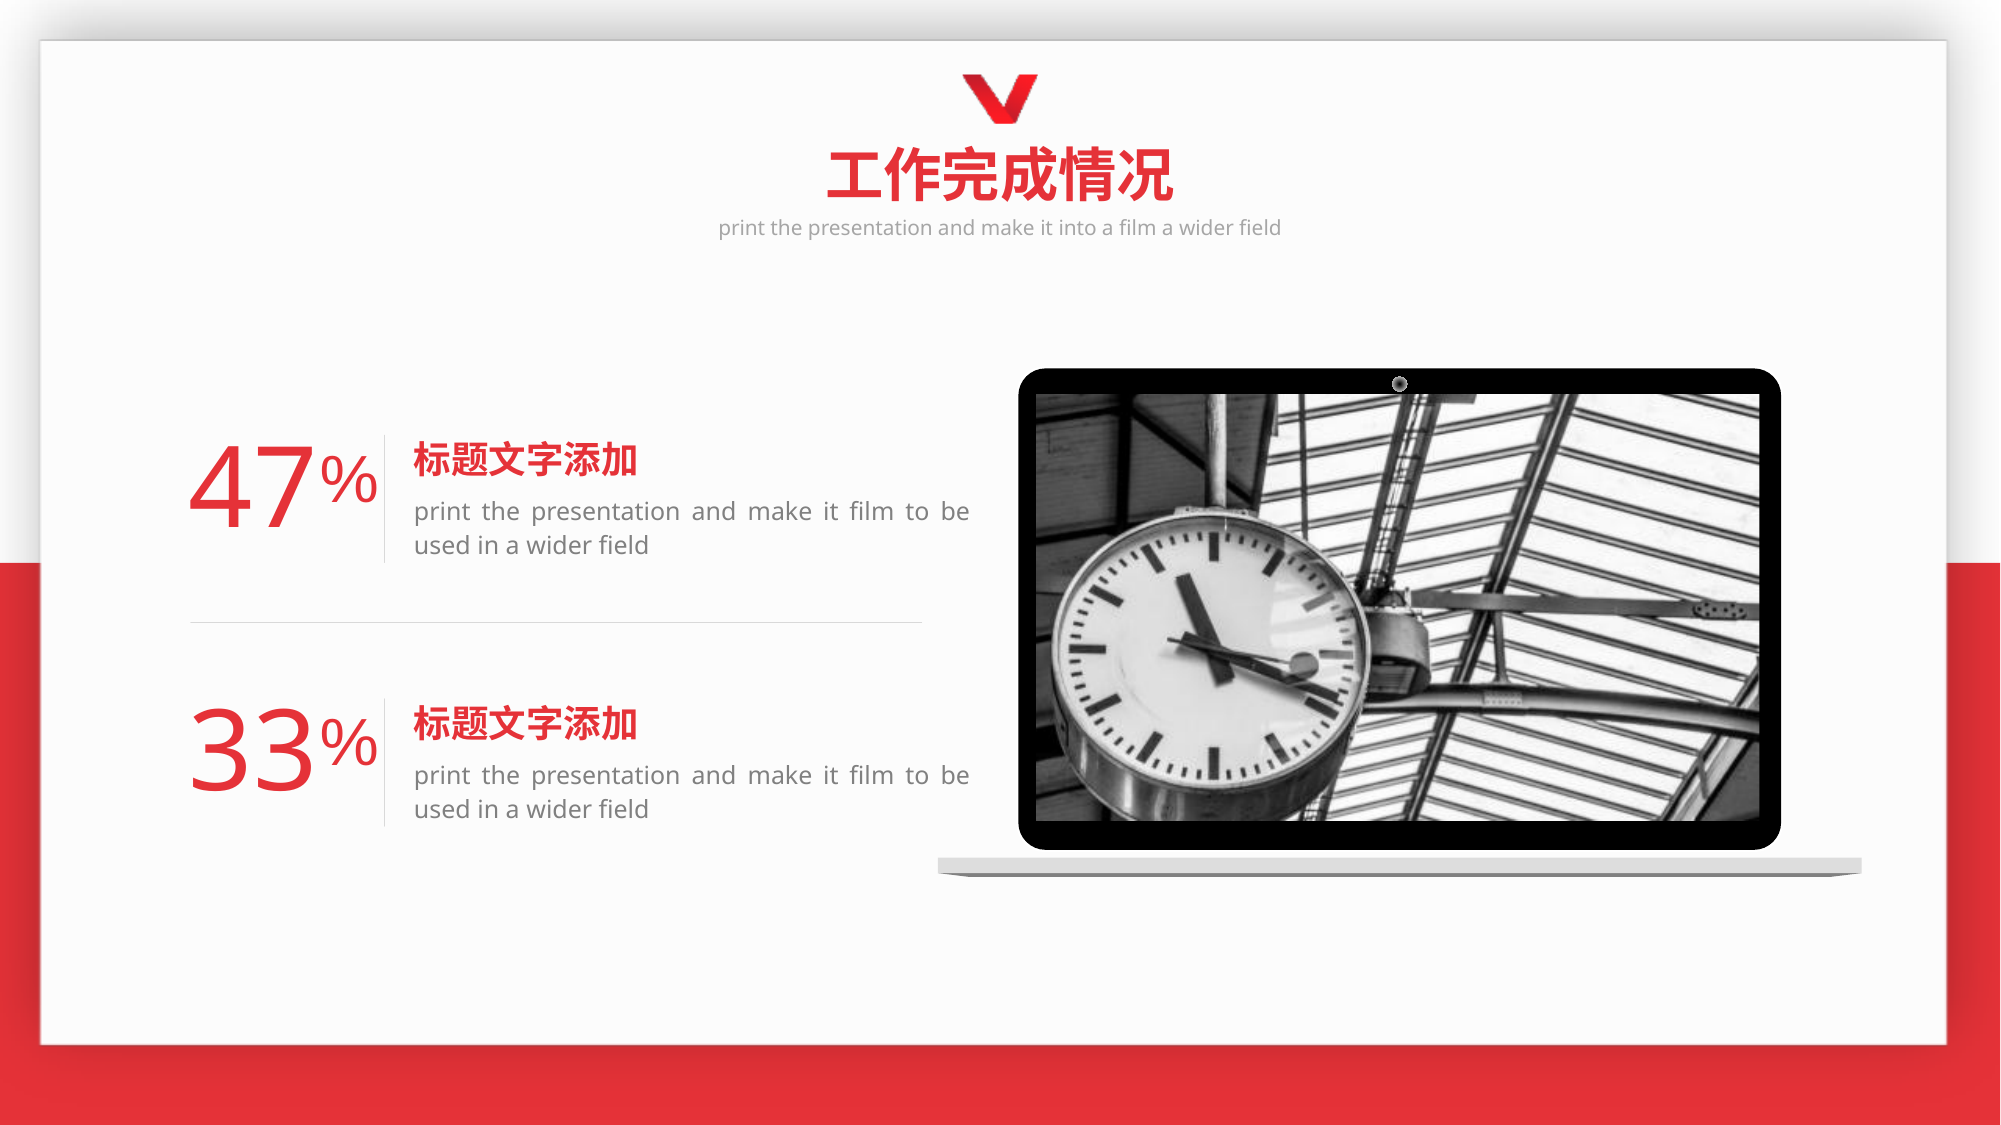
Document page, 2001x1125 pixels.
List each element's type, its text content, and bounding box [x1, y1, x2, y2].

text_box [189, 663, 986, 833]
text_box print the presentation and make it into a film a wider field [675, 207, 1325, 248]
picture [1, 0, 1999, 1122]
text_box 工作完成情况 [810, 130, 1190, 207]
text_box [189, 399, 986, 569]
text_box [937, 366, 1862, 878]
